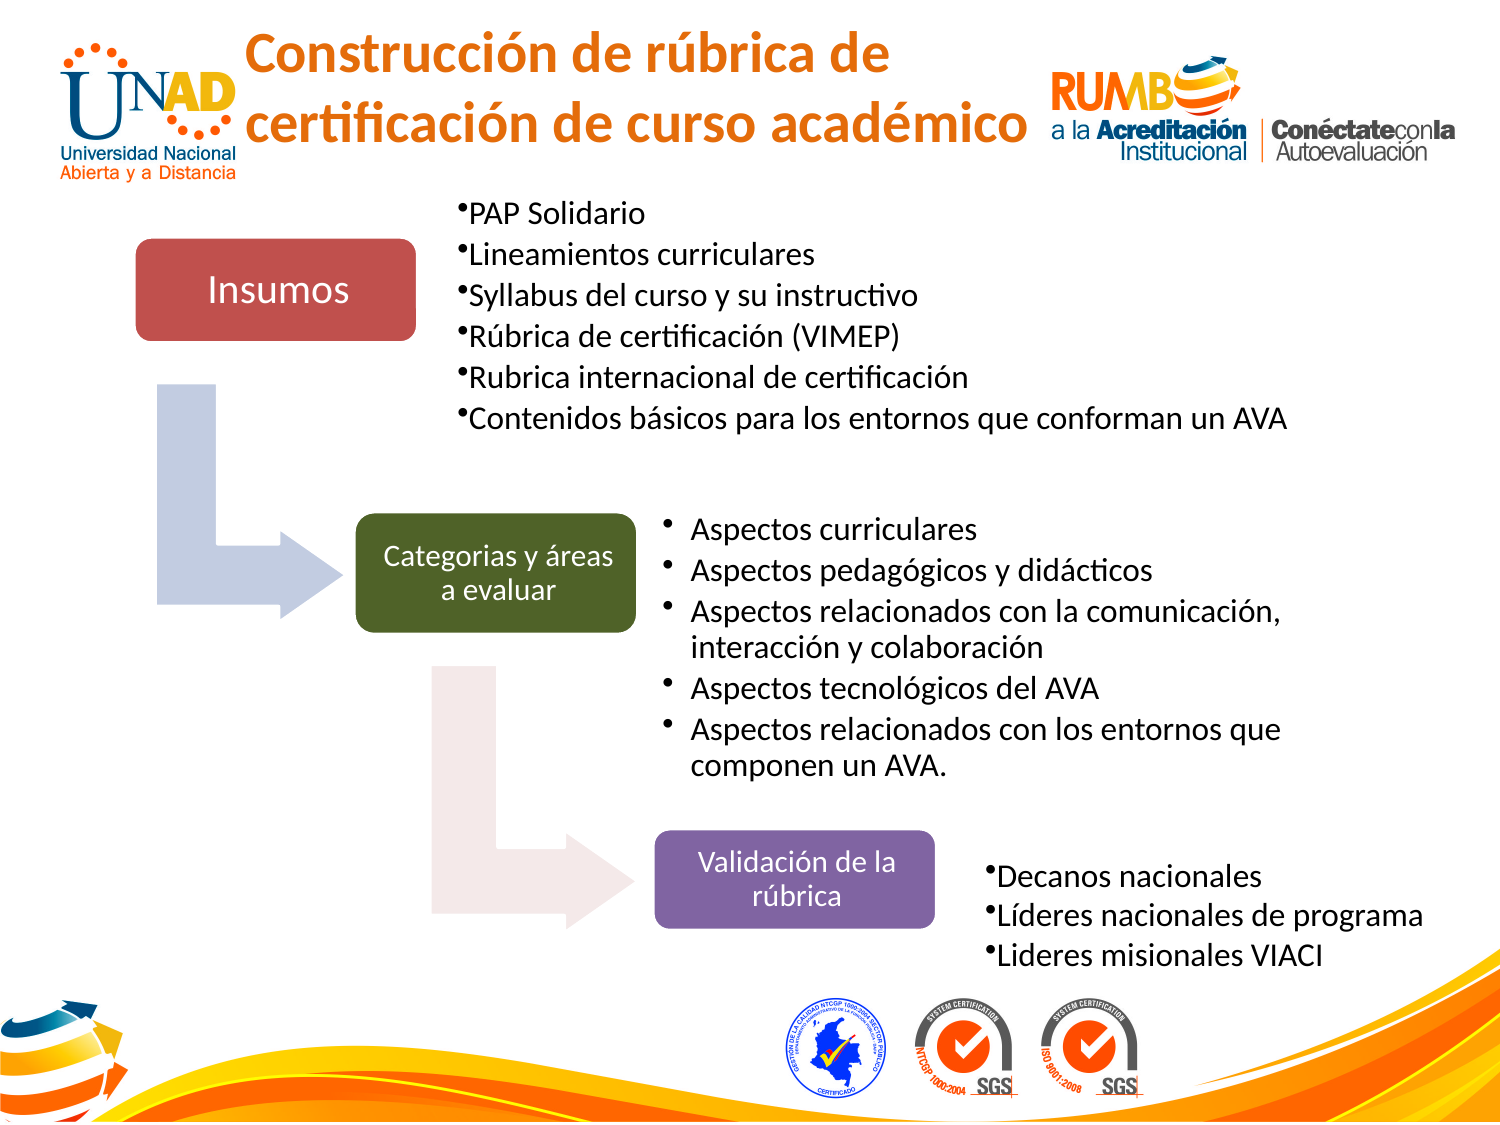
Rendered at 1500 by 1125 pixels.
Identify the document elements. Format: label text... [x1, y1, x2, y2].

text_box Construcción de rúbrica de certificación de curso académico [230, 7, 1199, 159]
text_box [17, 160, 1495, 1125]
picture [0, 0, 1500, 1125]
